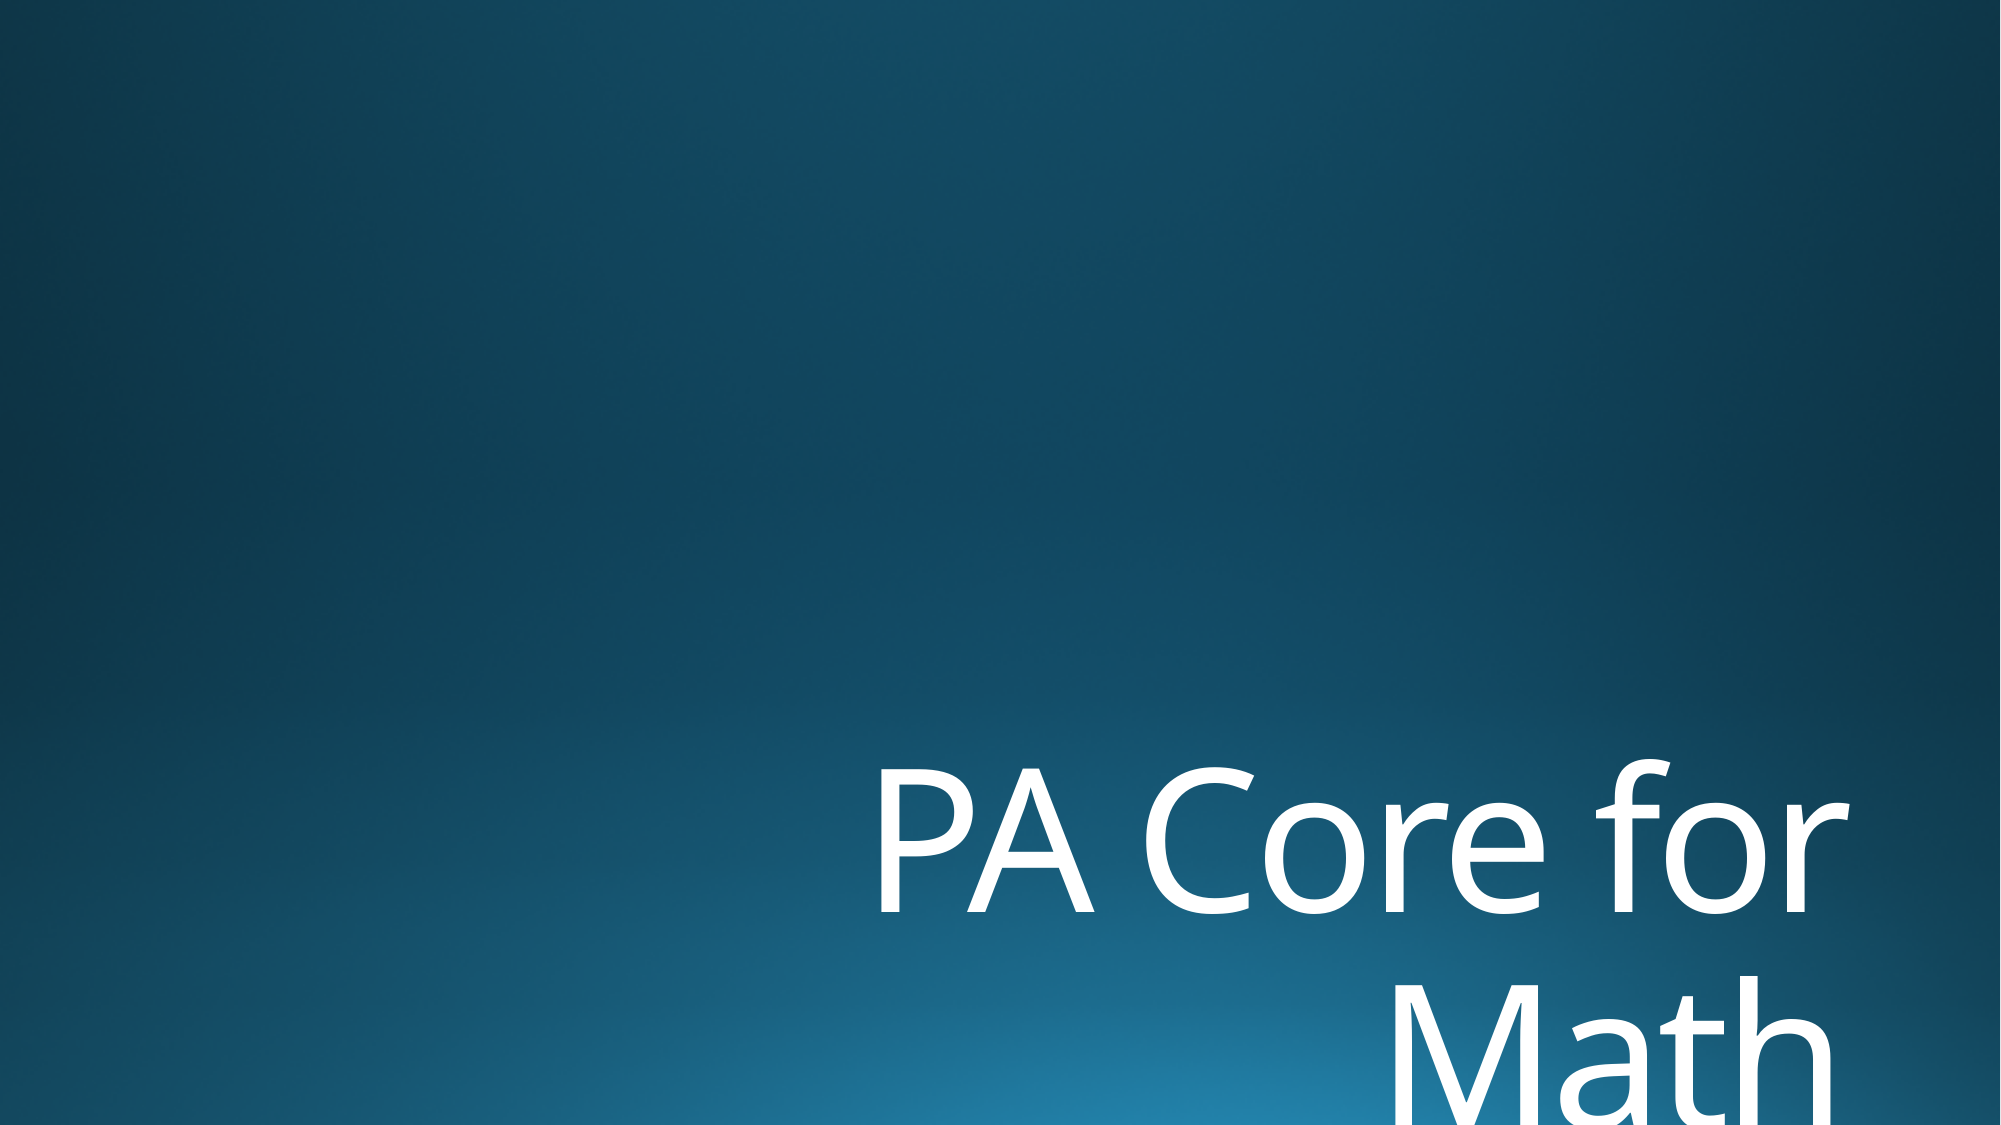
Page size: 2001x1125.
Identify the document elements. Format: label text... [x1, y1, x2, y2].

picture [0, 0, 2001, 1125]
title PA Core for Math [362, 732, 1863, 1002]
